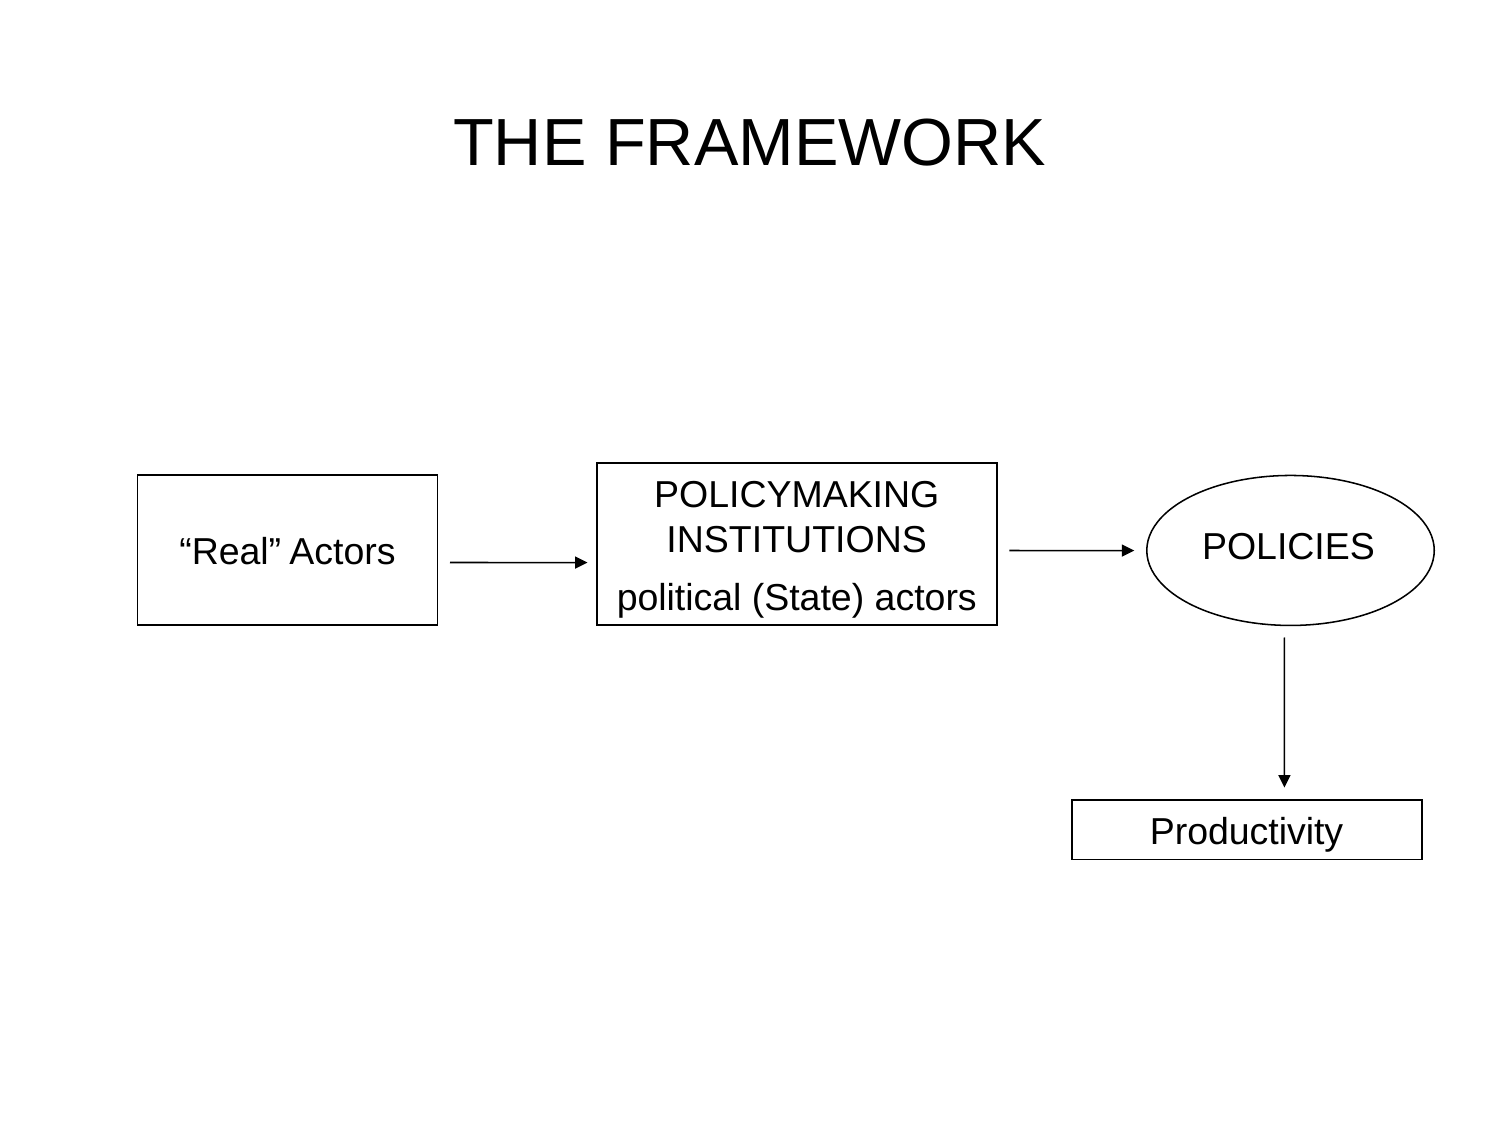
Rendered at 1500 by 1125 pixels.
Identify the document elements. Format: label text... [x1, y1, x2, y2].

title THE FRAMEWORK [74, 44, 1426, 233]
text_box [137, 462, 1435, 862]
